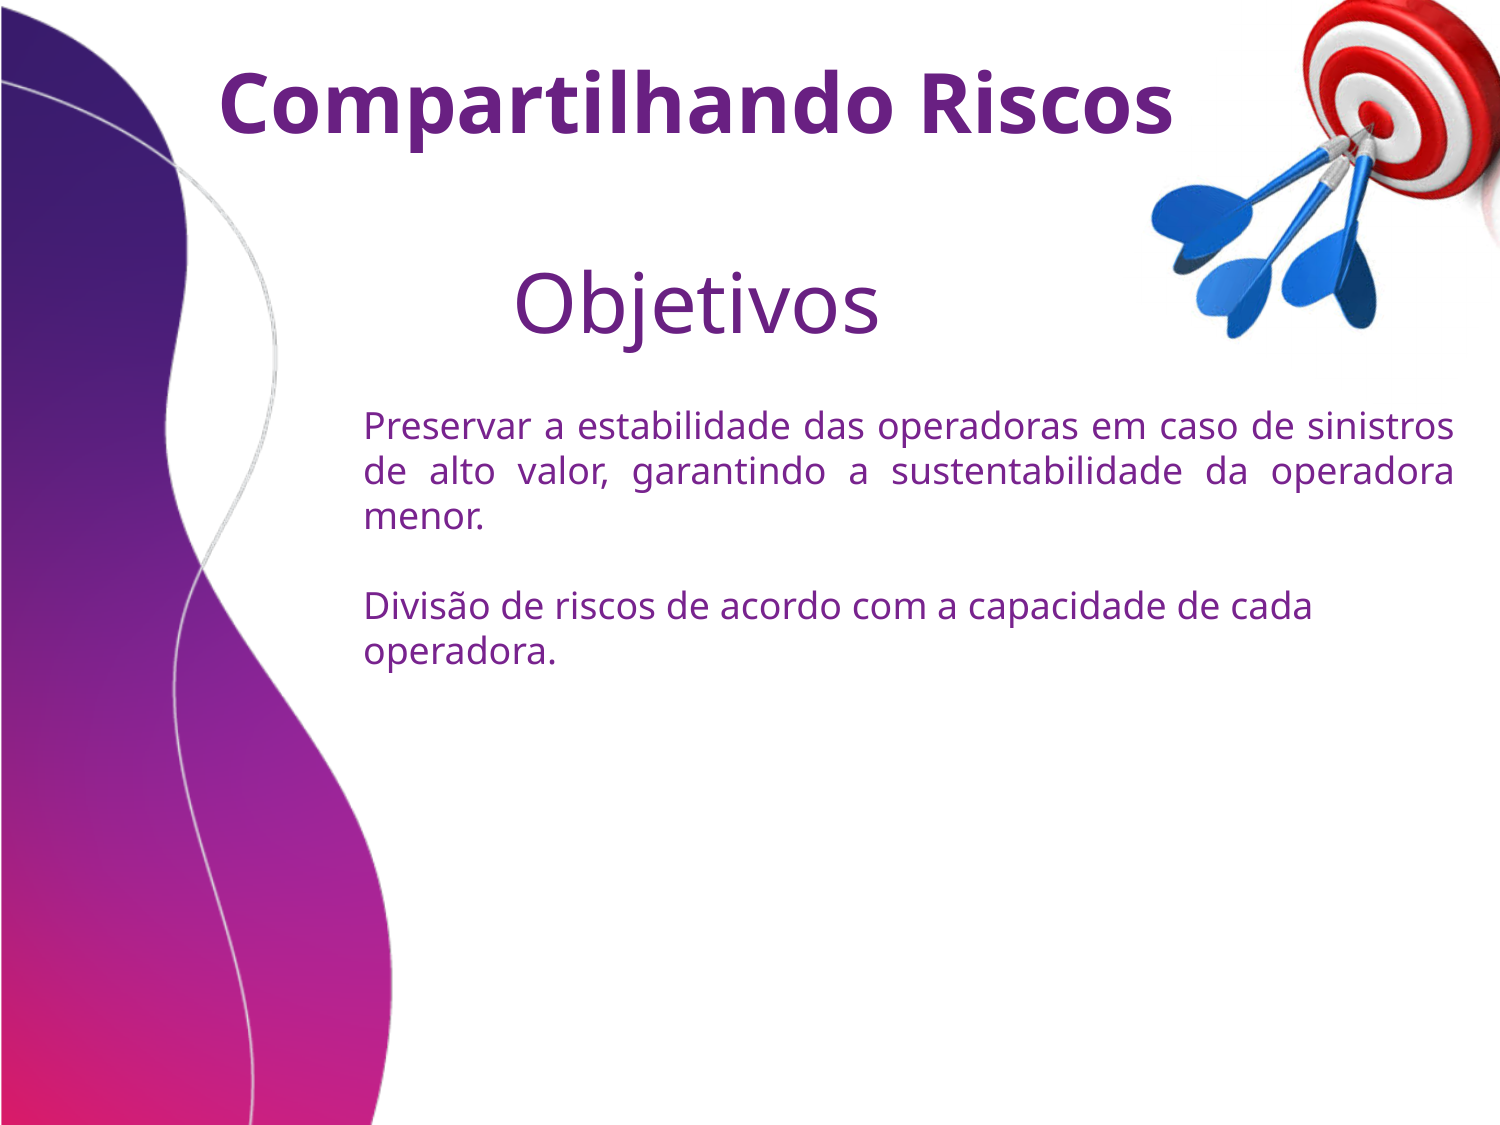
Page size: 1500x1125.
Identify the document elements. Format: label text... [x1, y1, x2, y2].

title Compartilhando Riscos Objetivos [194, 42, 1153, 261]
list Preservar a estabilidade das operadoras em caso de sinistros de alto valor, garantindo a sustentabilidade da operadora menor. Divisão de riscos de acordo com a capacidade de cada operadora. [348, 349, 1471, 1064]
picture [2, 2, 405, 1125]
picture [1117, 0, 1500, 350]
